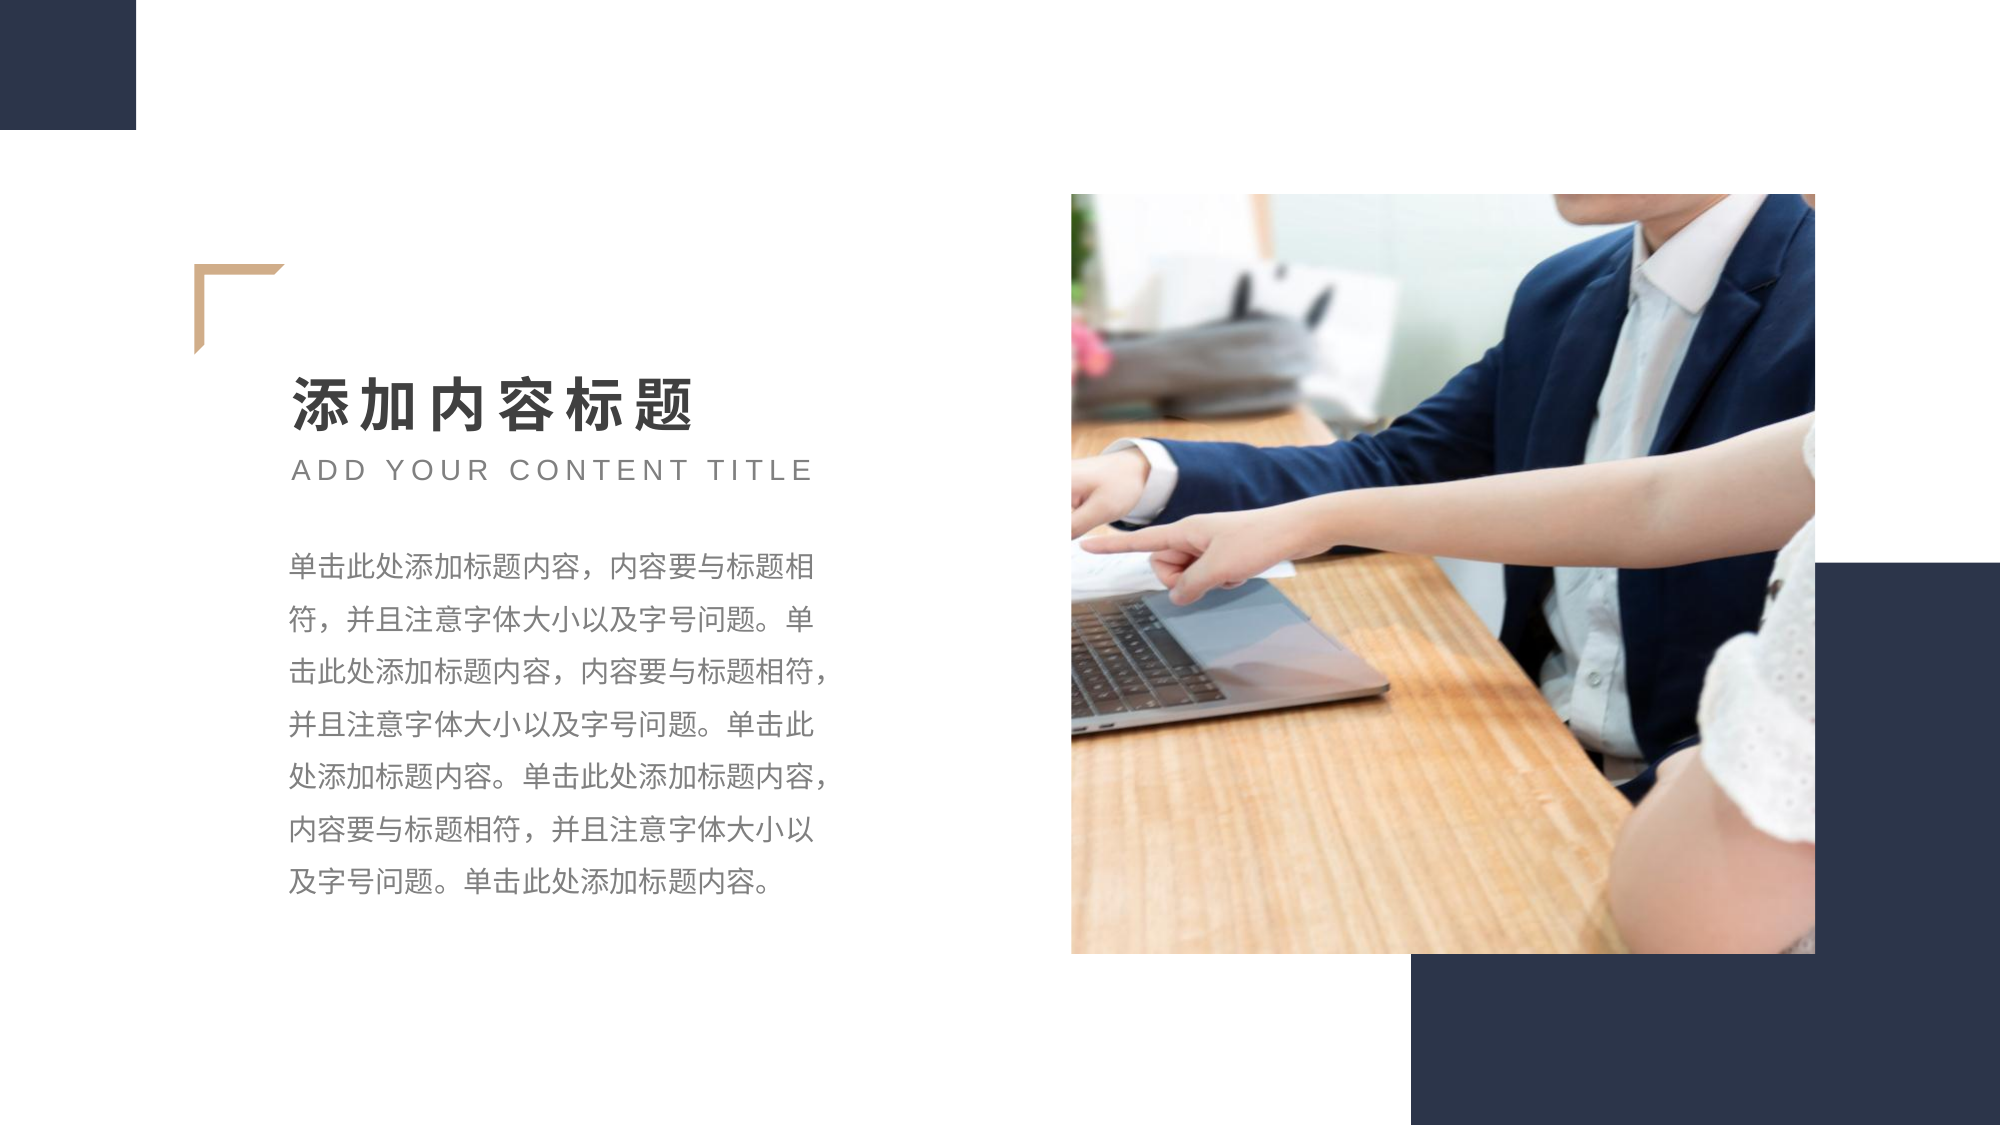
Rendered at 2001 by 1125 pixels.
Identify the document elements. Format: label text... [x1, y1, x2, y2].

text_box [1410, 561, 2000, 1125]
text_box ADD YOUR CONTENT TITLE [276, 443, 887, 494]
text_box [1070, 193, 1816, 955]
text_box 添加内容标题 [276, 360, 755, 443]
text_box 单击此处添加标题内容，内容要与标题相符，并且注意字体大小以及字号问题。单击此处添加标题内容，内容要与标题相符，并且注意字体大小以及字号问题。单击此处添加标题内容。单击此处添加标题内容，内容要与标题相符，并且注意字体大小以及字号问题。单击此处添加标题内容。 [273, 523, 834, 906]
text_box [193, 263, 288, 358]
text_box [0, 0, 137, 131]
